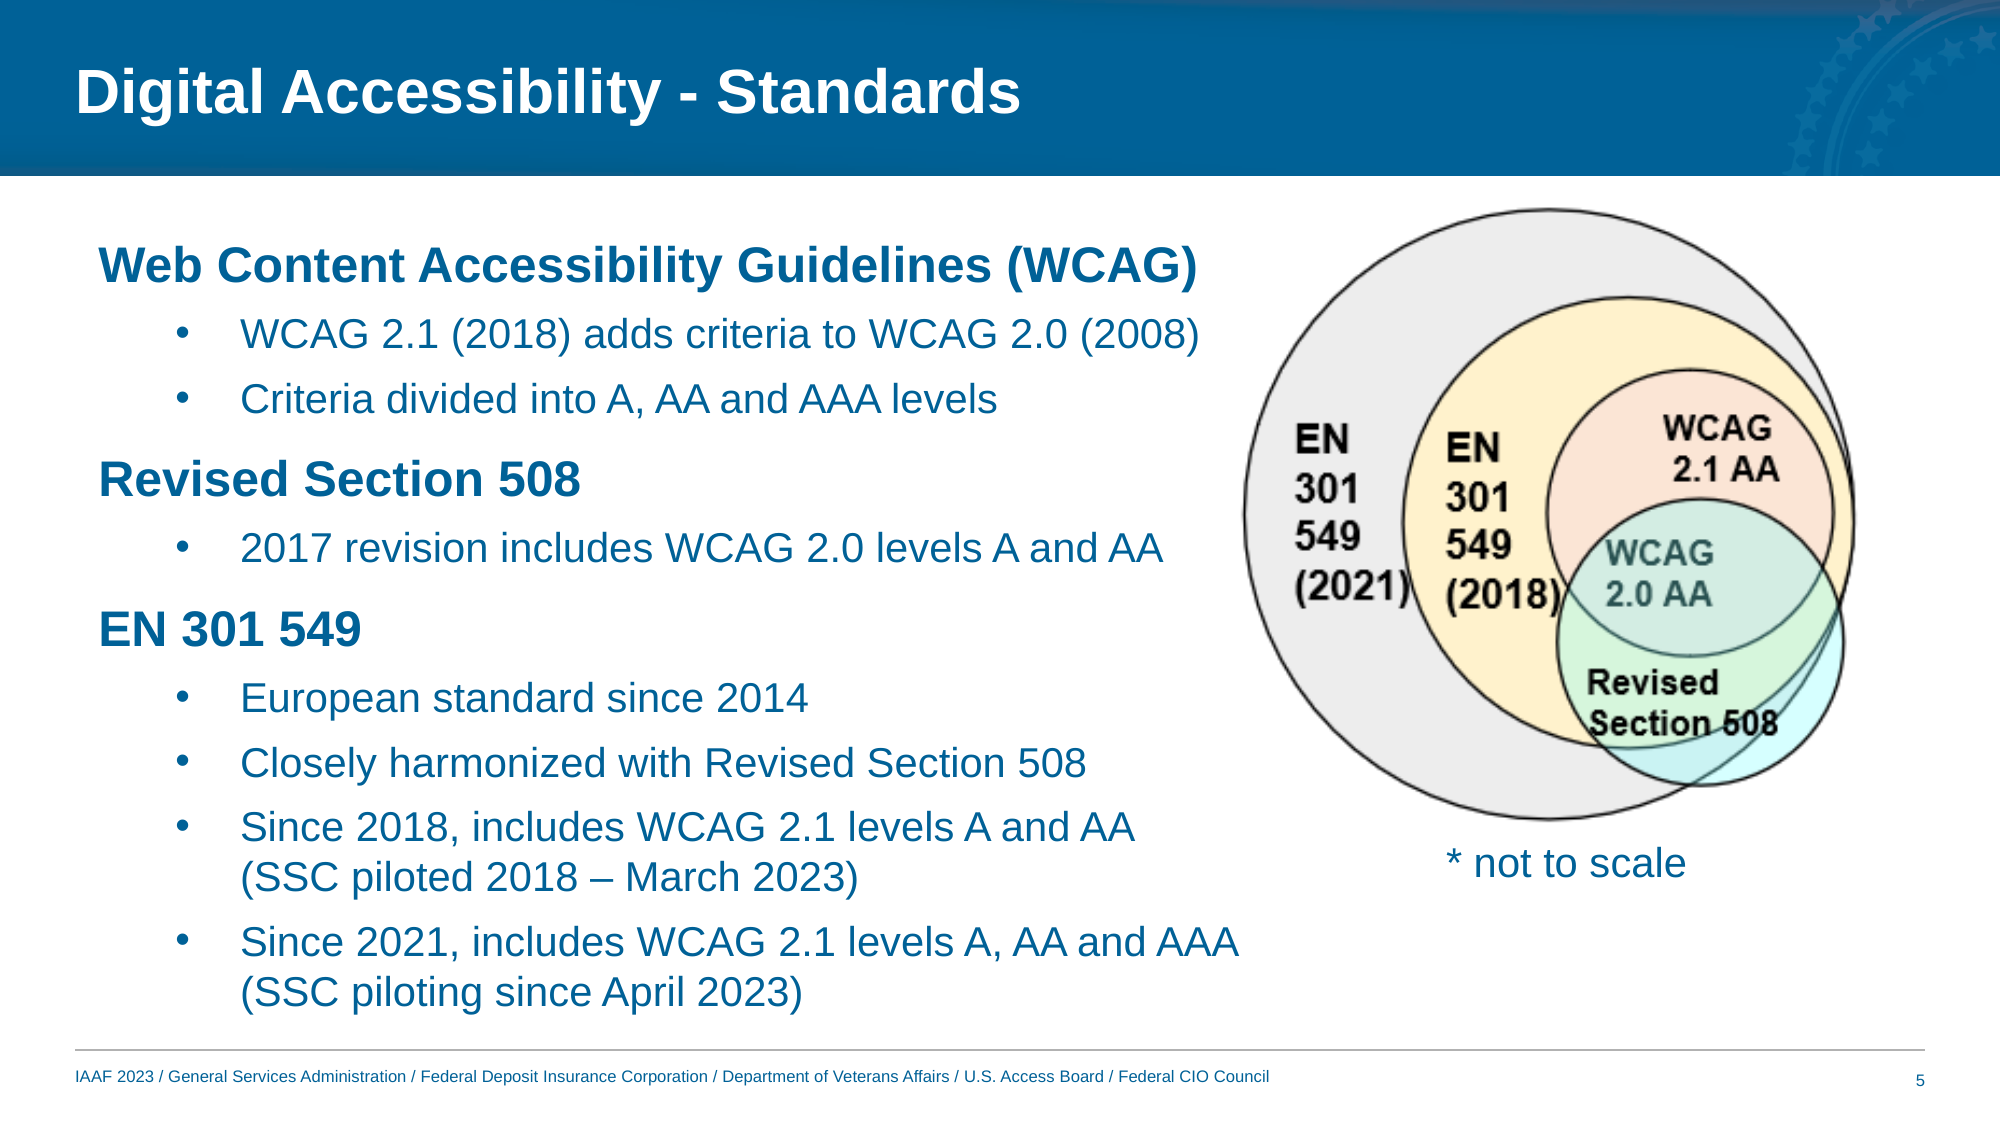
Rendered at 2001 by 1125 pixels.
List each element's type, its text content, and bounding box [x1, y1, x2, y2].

list Web Content Accessibility Guidelines (WCAG) WCAG 2.1 (2018) adds criteria to WCAG 2.0 (2008) Criteria divided into A, AA and AAA levels Revised Section 508 2017 revision includes WCAG 2.0 levels A and AA EN 301 549 European standard since 2014 Closely harmonized with Revised Section 508 Since 2018, includes WCAG 2.1 levels A and AA (SSC piloted 2018 – March 2023) Since 2021, includes WCAG 2.1 levels A, AA and AAA (SSC piloting since April 2023) [75, 224, 1925, 1035]
picture [0, 168, 666, 176]
picture [1231, 203, 1872, 841]
picture [0, 0, 2000, 176]
slide_number 5 [1880, 1065, 1925, 1095]
text_box * not to scale [1395, 848, 1739, 926]
title Digital Accessibility - Standards [75, 52, 1800, 128]
